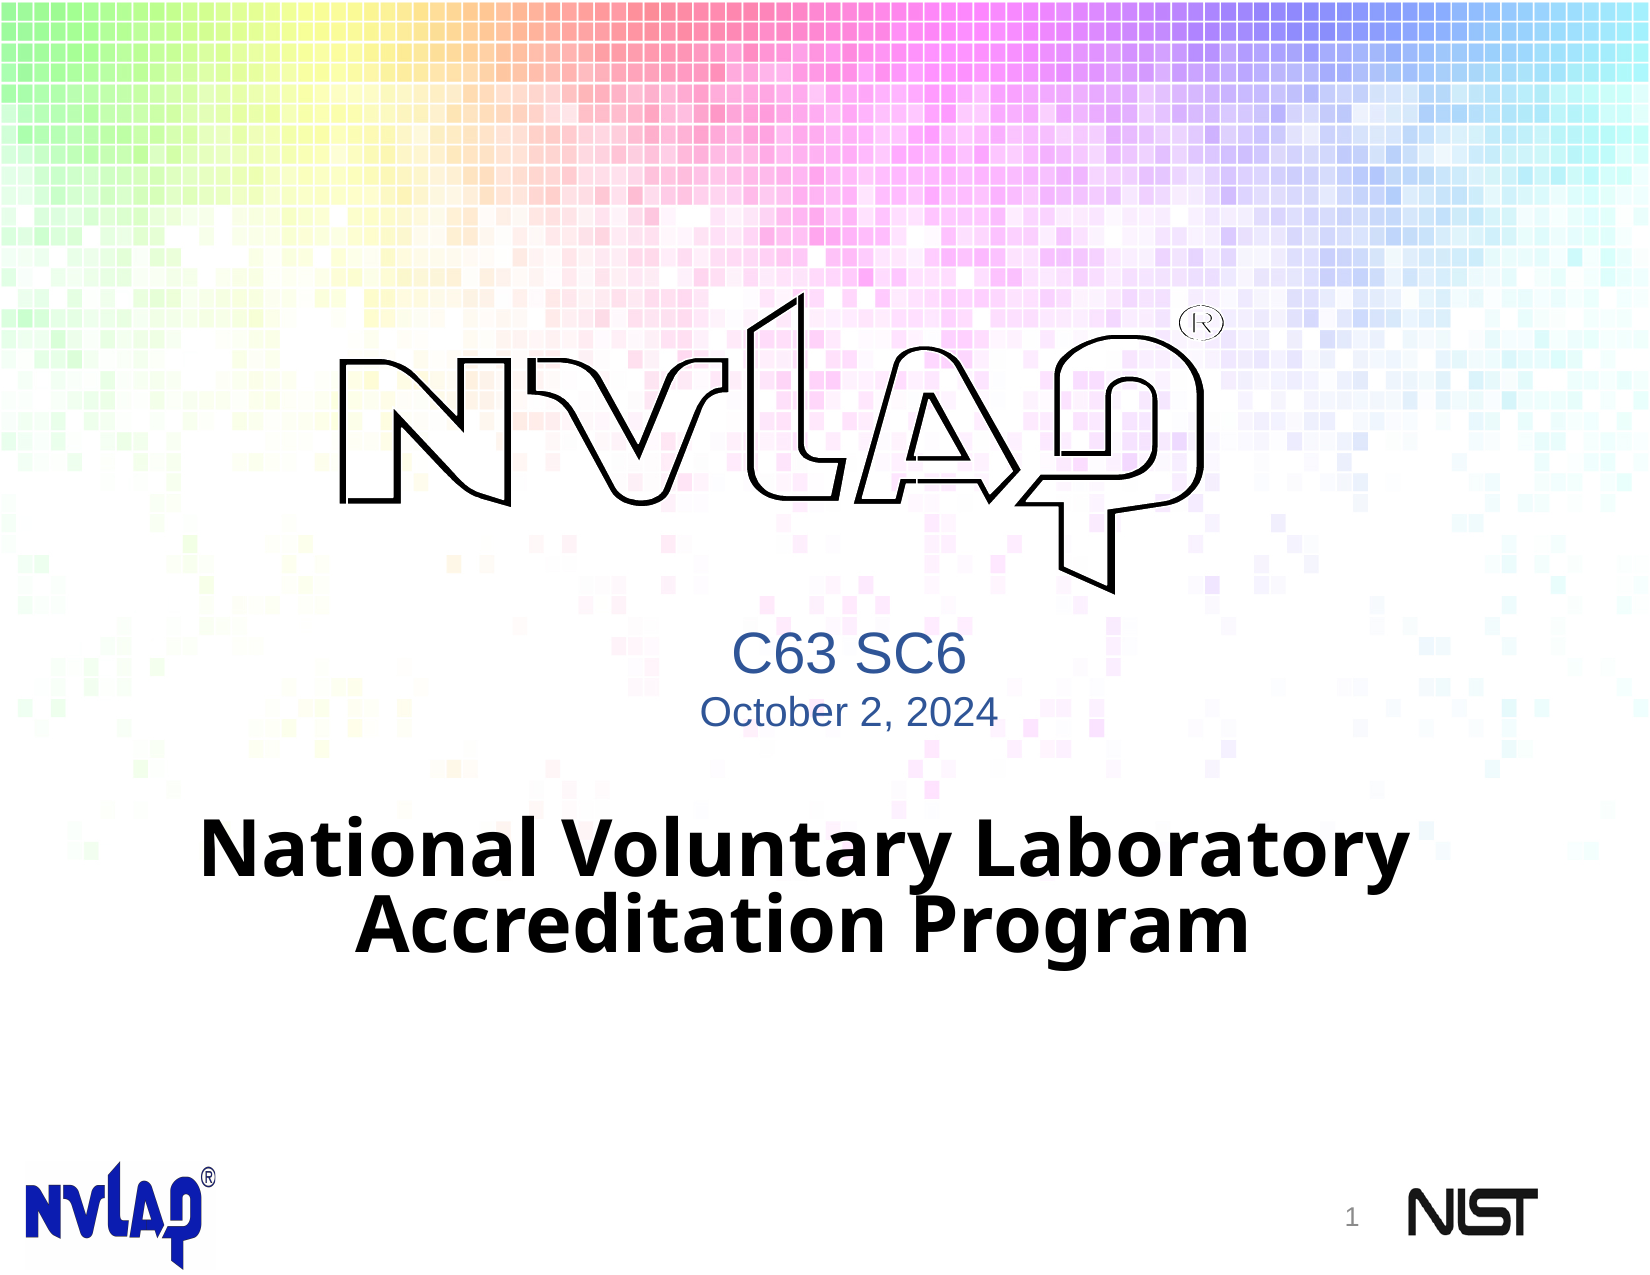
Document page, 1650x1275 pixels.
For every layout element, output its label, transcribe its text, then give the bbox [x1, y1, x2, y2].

list National Voluntary Laboratory Accreditation Program [30, 564, 1578, 968]
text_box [339, 290, 1225, 597]
slide_number 1 [1165, 1181, 1375, 1250]
text_box C63 SC6 October 2, 2024 [636, 607, 1063, 743]
picture [0, 0, 1650, 1263]
